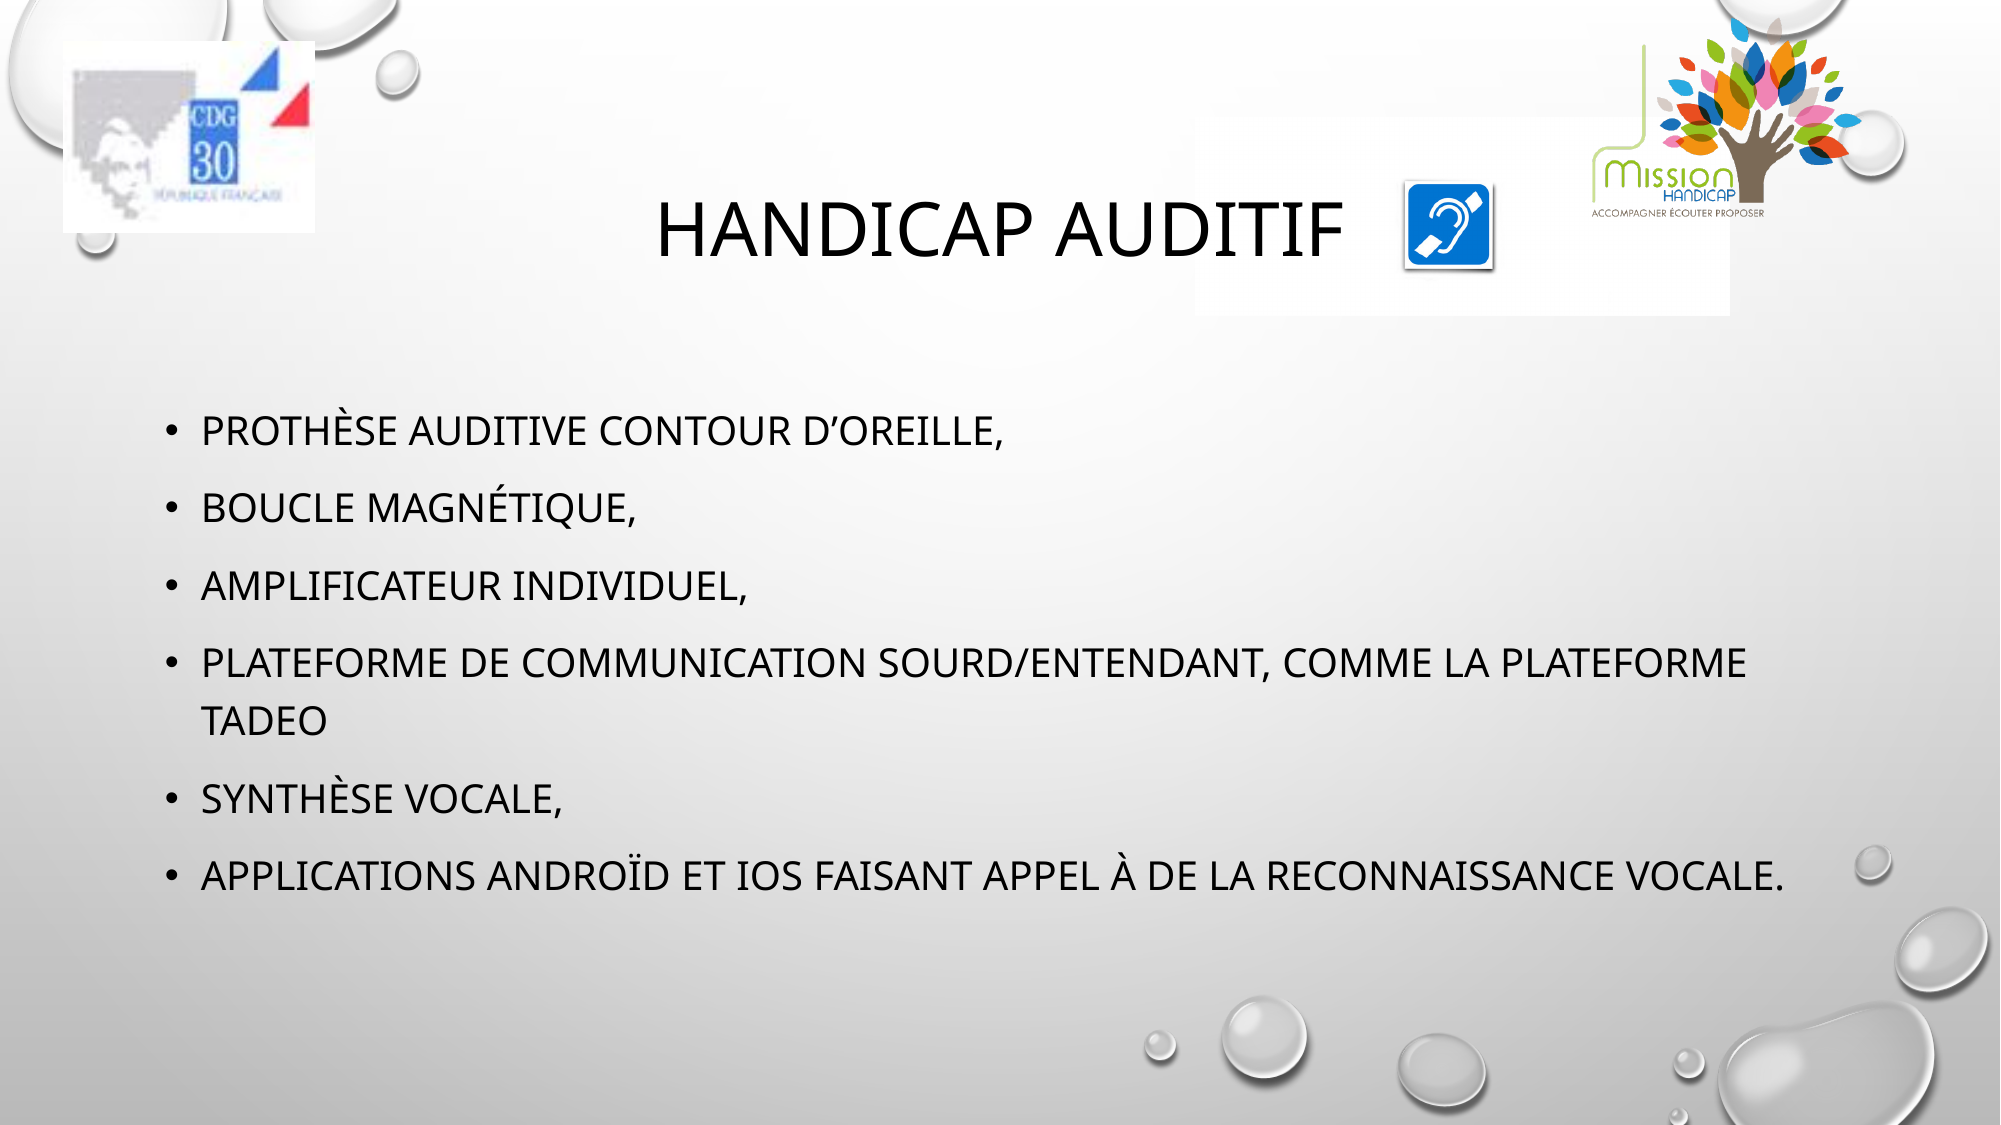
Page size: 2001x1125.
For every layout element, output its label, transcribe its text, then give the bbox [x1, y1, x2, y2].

list Prothèse auditive Contour d’oreille, Boucle magnétique, Amplificateur individuel, Plateforme de communication Sourd/entendant, comme la plateforme Tadeo Synthèse vocale, applications Androïd et ios faisant appel à de la reconnaissance vocale. [149, 388, 1850, 950]
title Handicap Auditif [149, 101, 1851, 364]
picture [0, 0, 2000, 1125]
